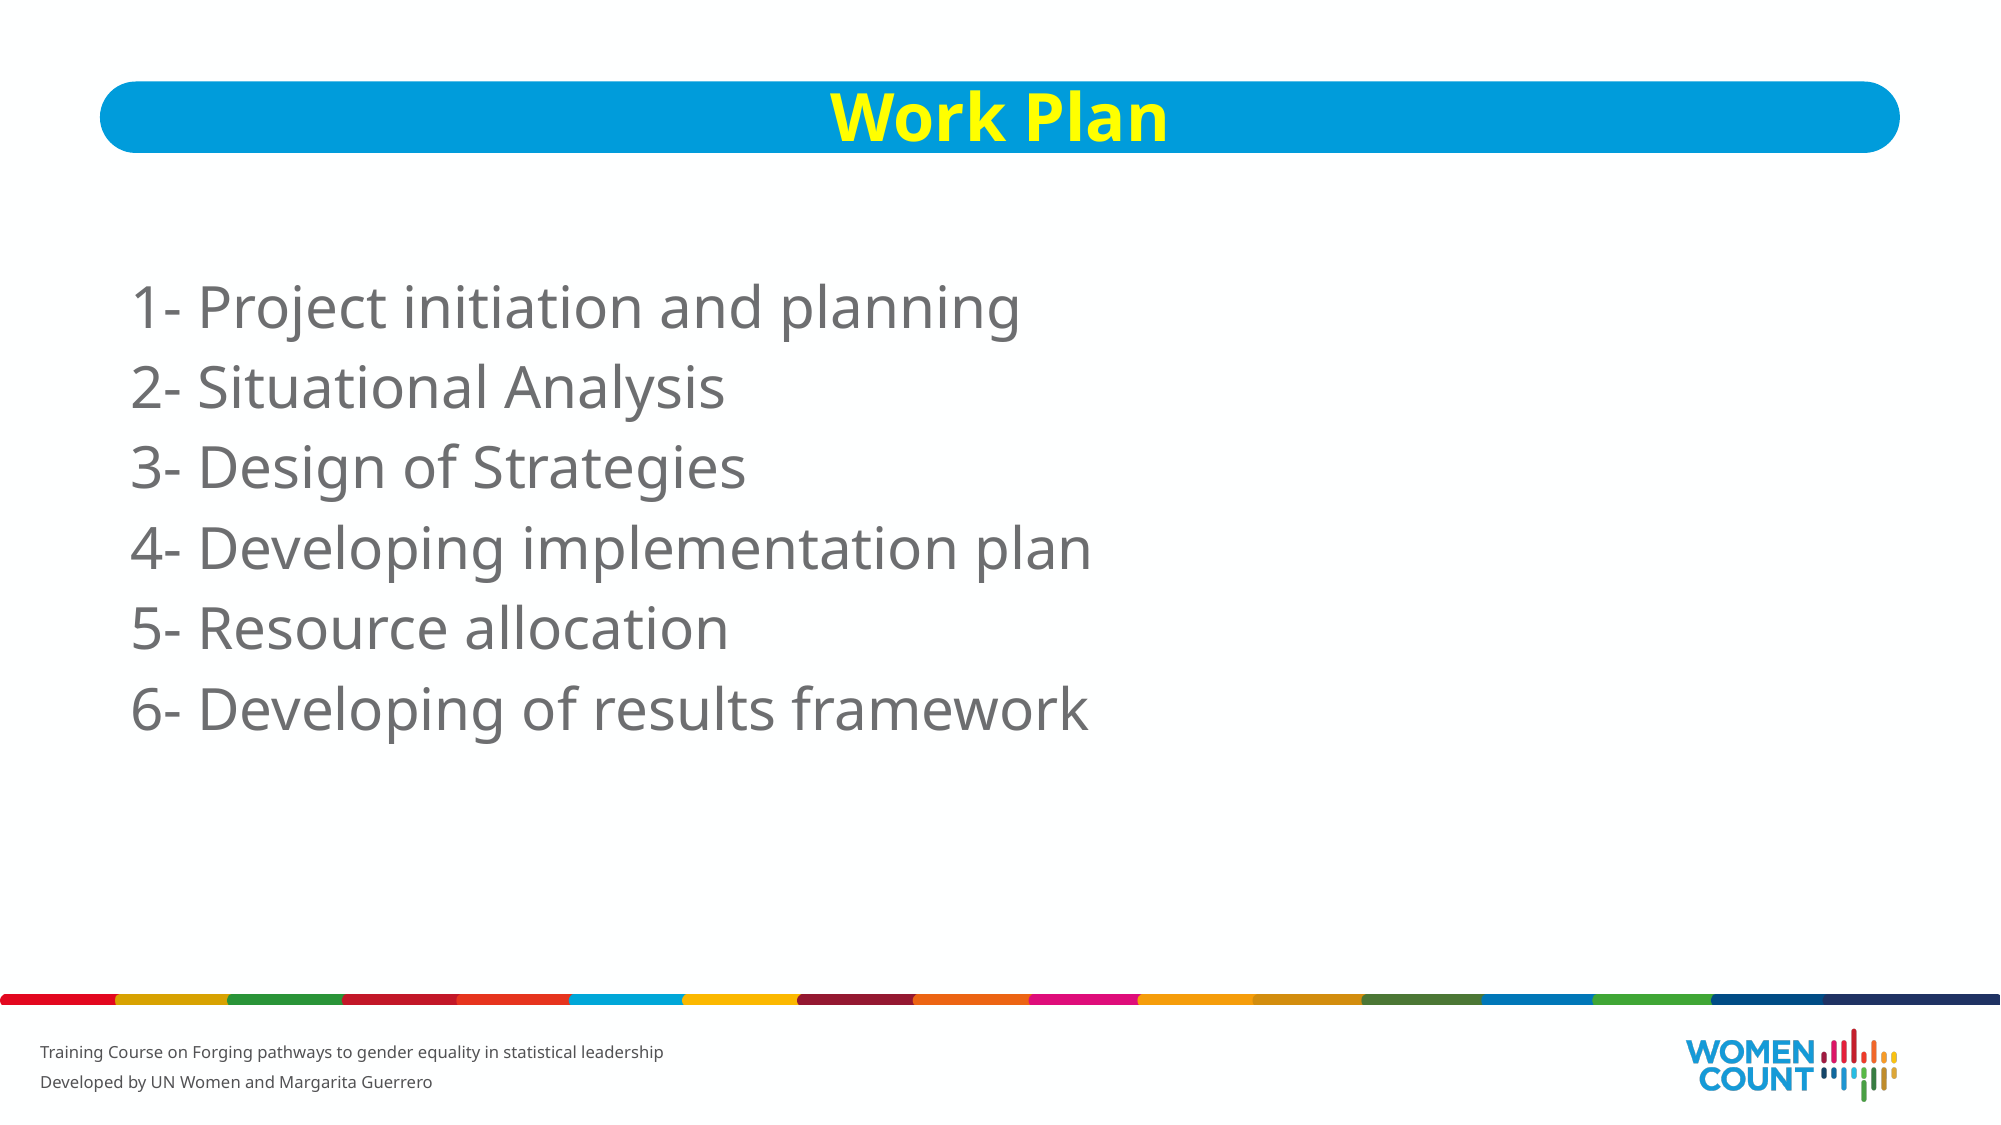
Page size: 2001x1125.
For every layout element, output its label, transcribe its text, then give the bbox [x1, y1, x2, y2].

list Work Plan [129, 74, 1871, 156]
text_box Training Course on Forging pathways to gender equality in statistical leadership Developed by UN Women and Margarita Guerrero [40, 1031, 1284, 1125]
list 1- Project initiation and planning 2- Situational Analysis 3- Design of Strategies 4- Developing implementation plan 5- Resource allocation 6- Developing of results framework [130, 259, 1872, 743]
